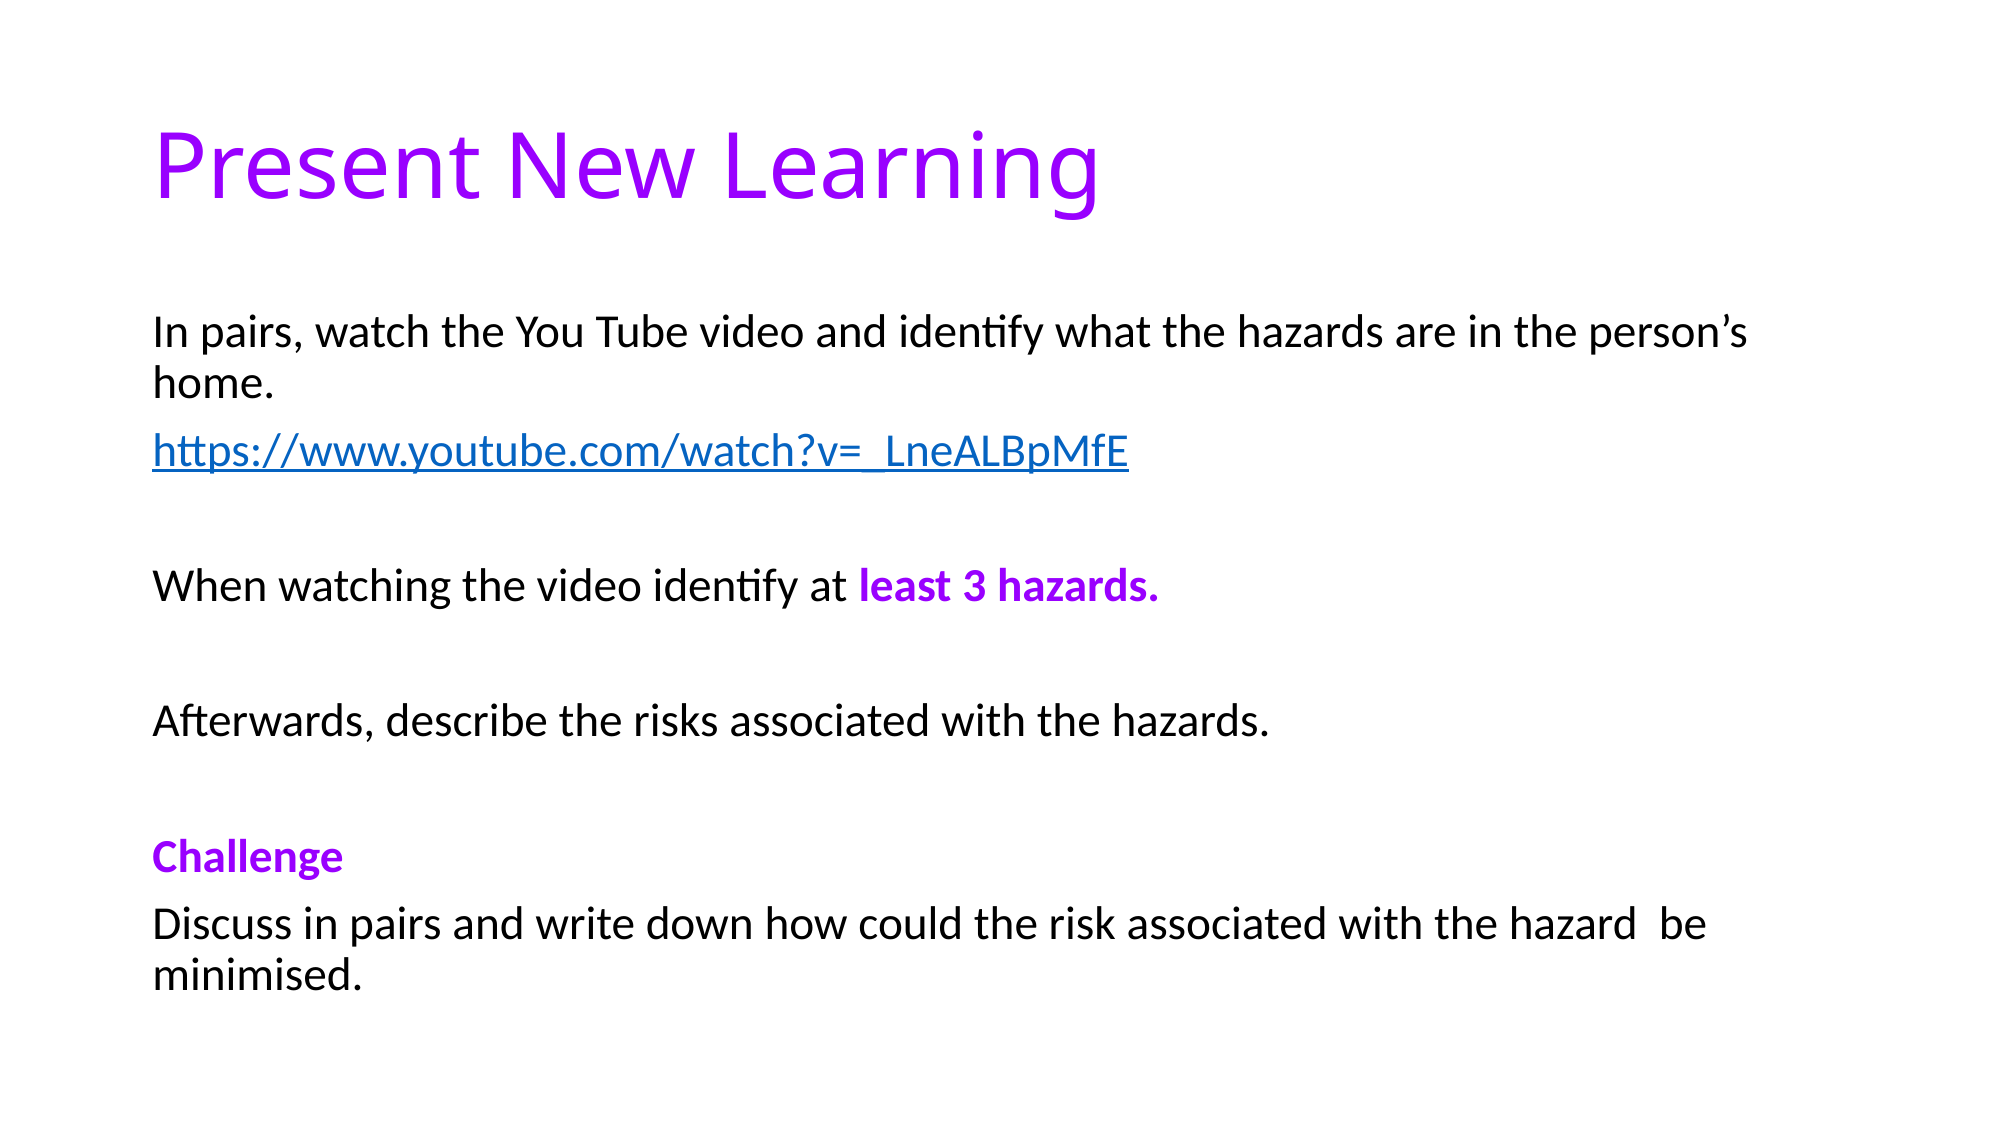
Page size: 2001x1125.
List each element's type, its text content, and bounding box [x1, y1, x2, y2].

list In pairs, watch the You Tube video and identify what the hazards are in the person’s home. https://www.youtube.com/watch?v=_LneALBpMfE When watching the video identify at least 3 hazards. Afterwards, describe the risks associated with the hazards. Challenge Discuss in pairs and write down how could the risk associated with the hazard be minimised. [137, 299, 1863, 1014]
title Present New Learning [137, 59, 1863, 278]
